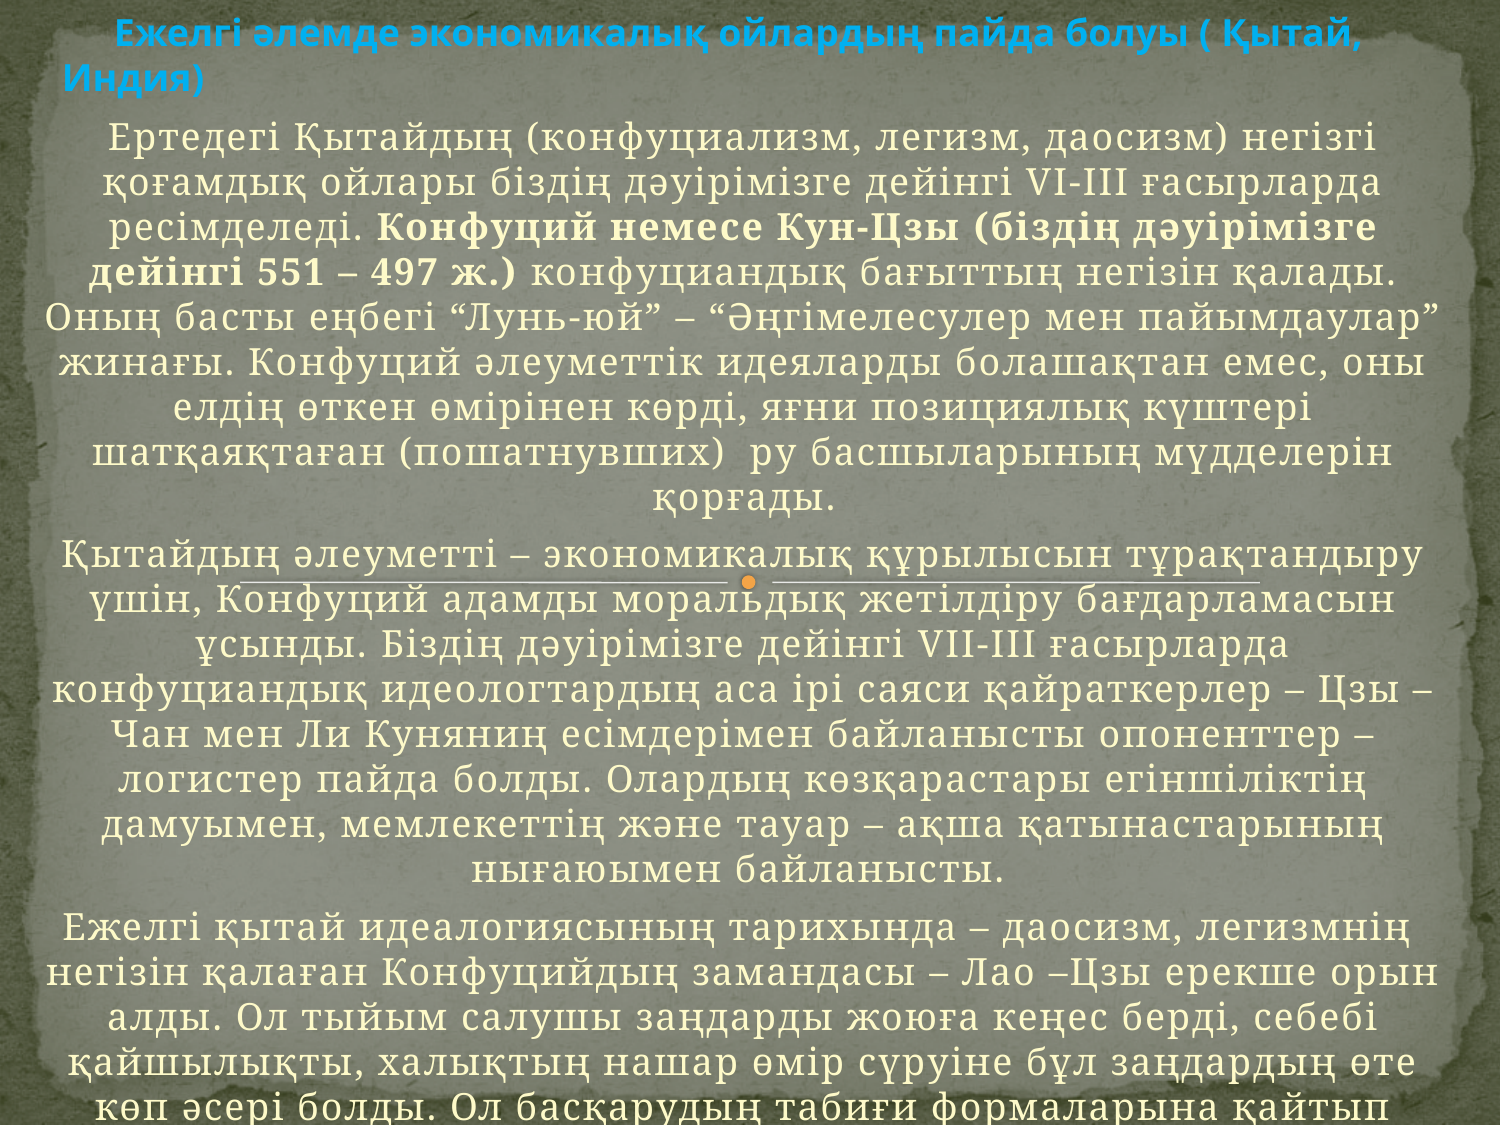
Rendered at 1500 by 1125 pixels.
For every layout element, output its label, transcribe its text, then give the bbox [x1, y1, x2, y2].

text_box Ежелгі әлемде экономикалық ойлардың пайда болуы ( Қытай, Индия) [46, 1, 1465, 144]
subtitle Ертедегі Қытайдың (конфуциализм, легизм, даосизм) негізгі қоғамдық ойлары біздің дәуірімізге дейінгі VI-III ғасырларда ресімделеді. Конфуций немесе Кун-Цзы (біздің дәуірімізге дейінгі 551 – 497 ж.) конфуциандық бағыттың негізін қалады. Оның басты еңбегі “Лунь-юй” – “Әңгімелесулер мен пайымдаулар” жинағы. Конфуций әлеуметтік идеяларды болашақтан емес, оны елдің өткен өмірінен көрді, яғни позициялық күштері шатқаяқтаған (пошатнувших) ру басшыларының мүдделерін қорғады. Қытайдың әлеуметті – экономикалық құрылысын тұрақтандыру үшін, Конфуций адамды моральдық жетілдіру бағдарламасын ұсынды. Біздің дәуірімізге дейінгі VII-III ғасырларда конфуциандық идеологтардың аса ірі саяси қайраткерлер – Цзы – Чан мен Ли Куняниң есімдерімен байланысты опоненттер – логистер пайда болды. Олардың көзқарастары егіншіліктің дамуымен, мемлекеттің және тауар – ақша қатынастарының нығаюымен байланысты. Ежелгі қытай идеалогиясының тарихында – даосизм, легизмнің негізін қалаған Конфуцийдың замандасы – Лао –Цзы ерекше орын алды. Ол тыйым салушы заңдарды жоюға кеңес берді, себебі қайшылықты, халықтың нашар өмір сүруіне бұл заңдардың өте көп әсері болды. Ол басқарудың табиғи формаларына қайтып оралуға шақырды. Бұл идея халықтың қарсылығын туғызды. [23, 105, 1465, 1067]
